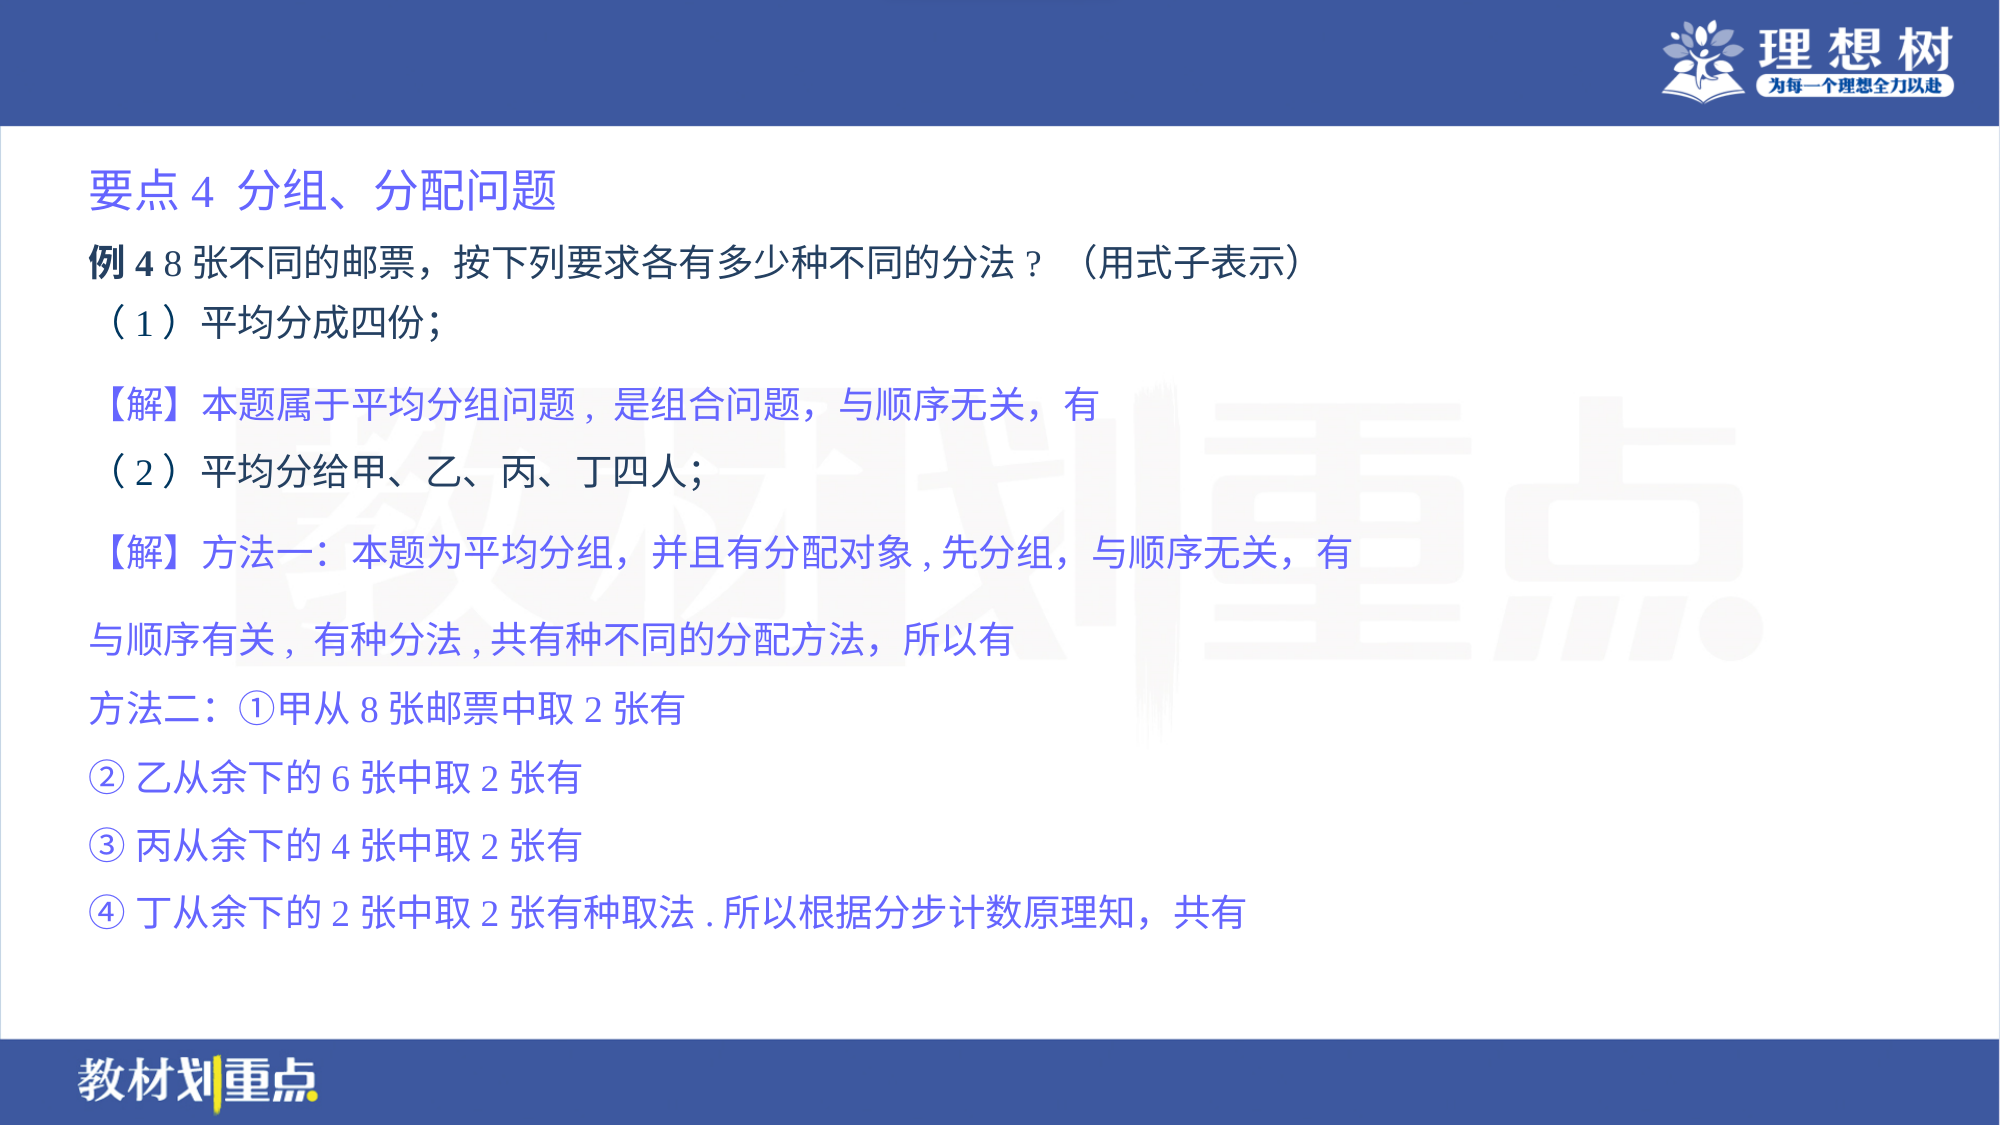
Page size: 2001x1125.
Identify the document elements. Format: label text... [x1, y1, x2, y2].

text_box （1）平均分成四份； [88, 277, 1911, 337]
picture [0, 0, 2000, 1125]
text_box （2）平均分给甲、乙、丙、丁四人； [88, 426, 1911, 486]
text_box 要点4 分组、分配问题 [88, 135, 1911, 217]
text_box 例4 8张不同的邮票，按下列要求各有多少种不同的分法? （用式子表示） [88, 217, 1911, 277]
